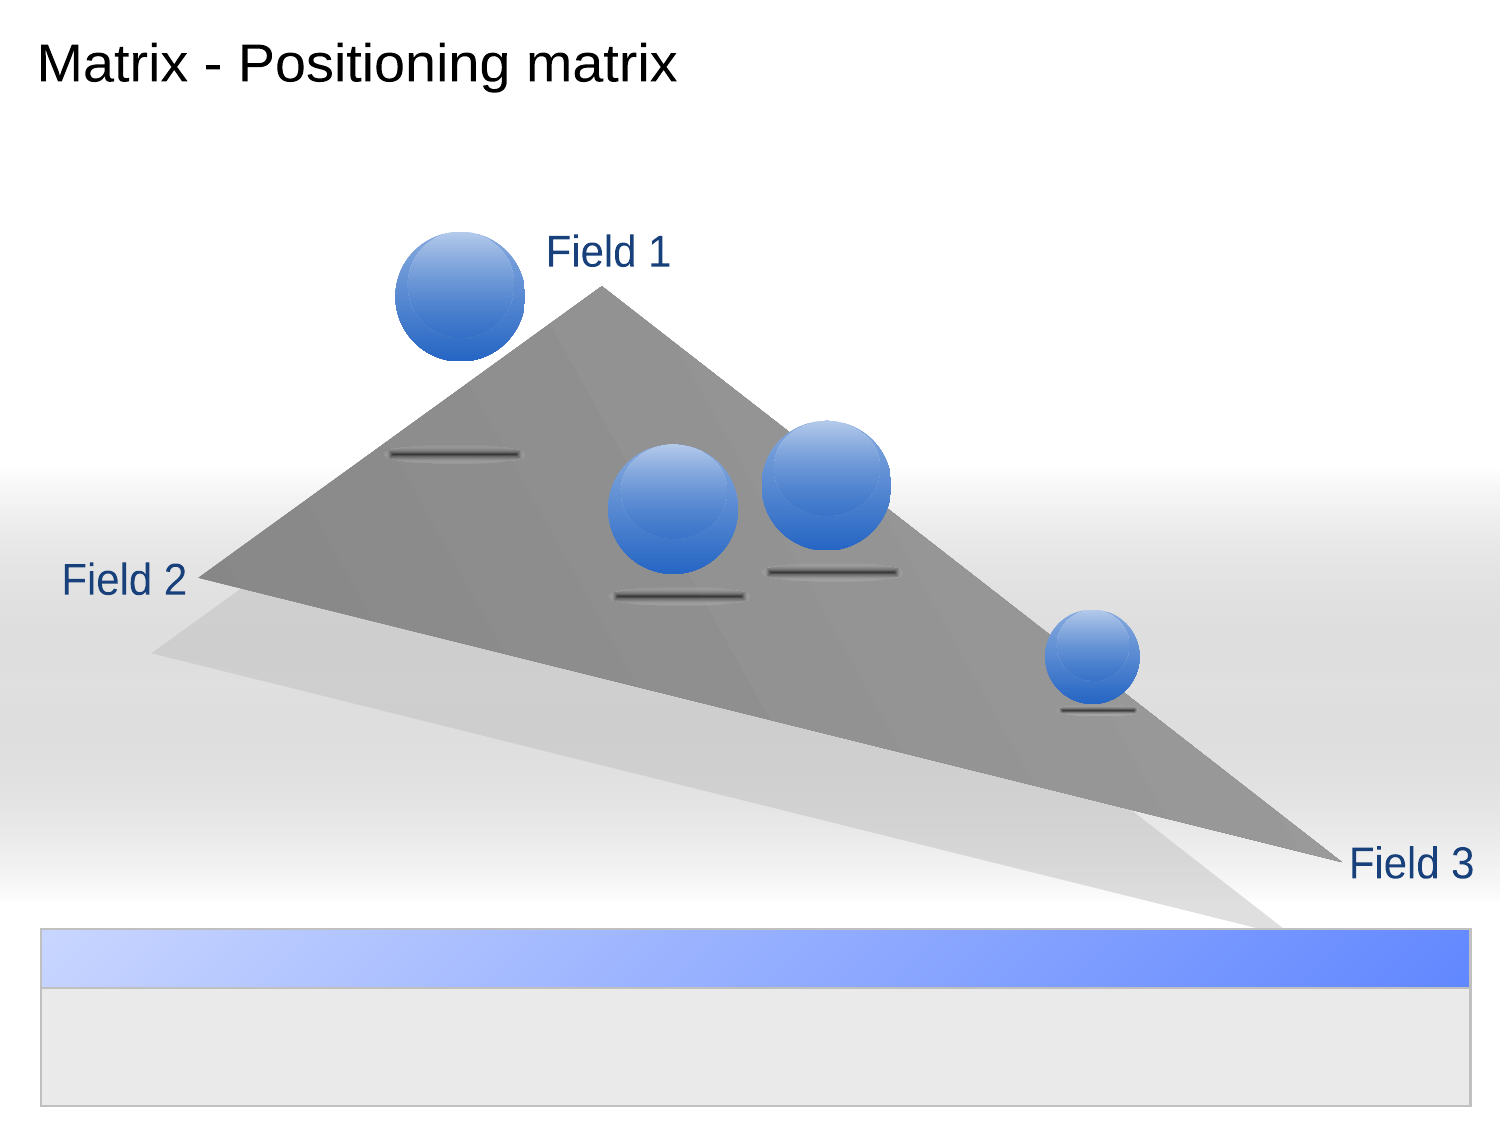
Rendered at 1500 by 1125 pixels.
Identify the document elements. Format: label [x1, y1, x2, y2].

text_box [198, 286, 1342, 863]
text_box [395, 235, 526, 362]
text_box [1056, 704, 1140, 716]
text_box [1045, 611, 1140, 704]
text_box [761, 426, 892, 551]
text_box [41, 928, 1471, 987]
text_box [620, 444, 727, 539]
text_box [383, 444, 526, 464]
text_box [773, 420, 880, 516]
text_box [407, 231, 514, 338]
text_box [761, 562, 904, 582]
text_box [608, 586, 751, 606]
text_box [608, 450, 738, 574]
text_box [41, 987, 1471, 1106]
text_box [151, 589, 1283, 928]
text_box [1056, 609, 1129, 681]
